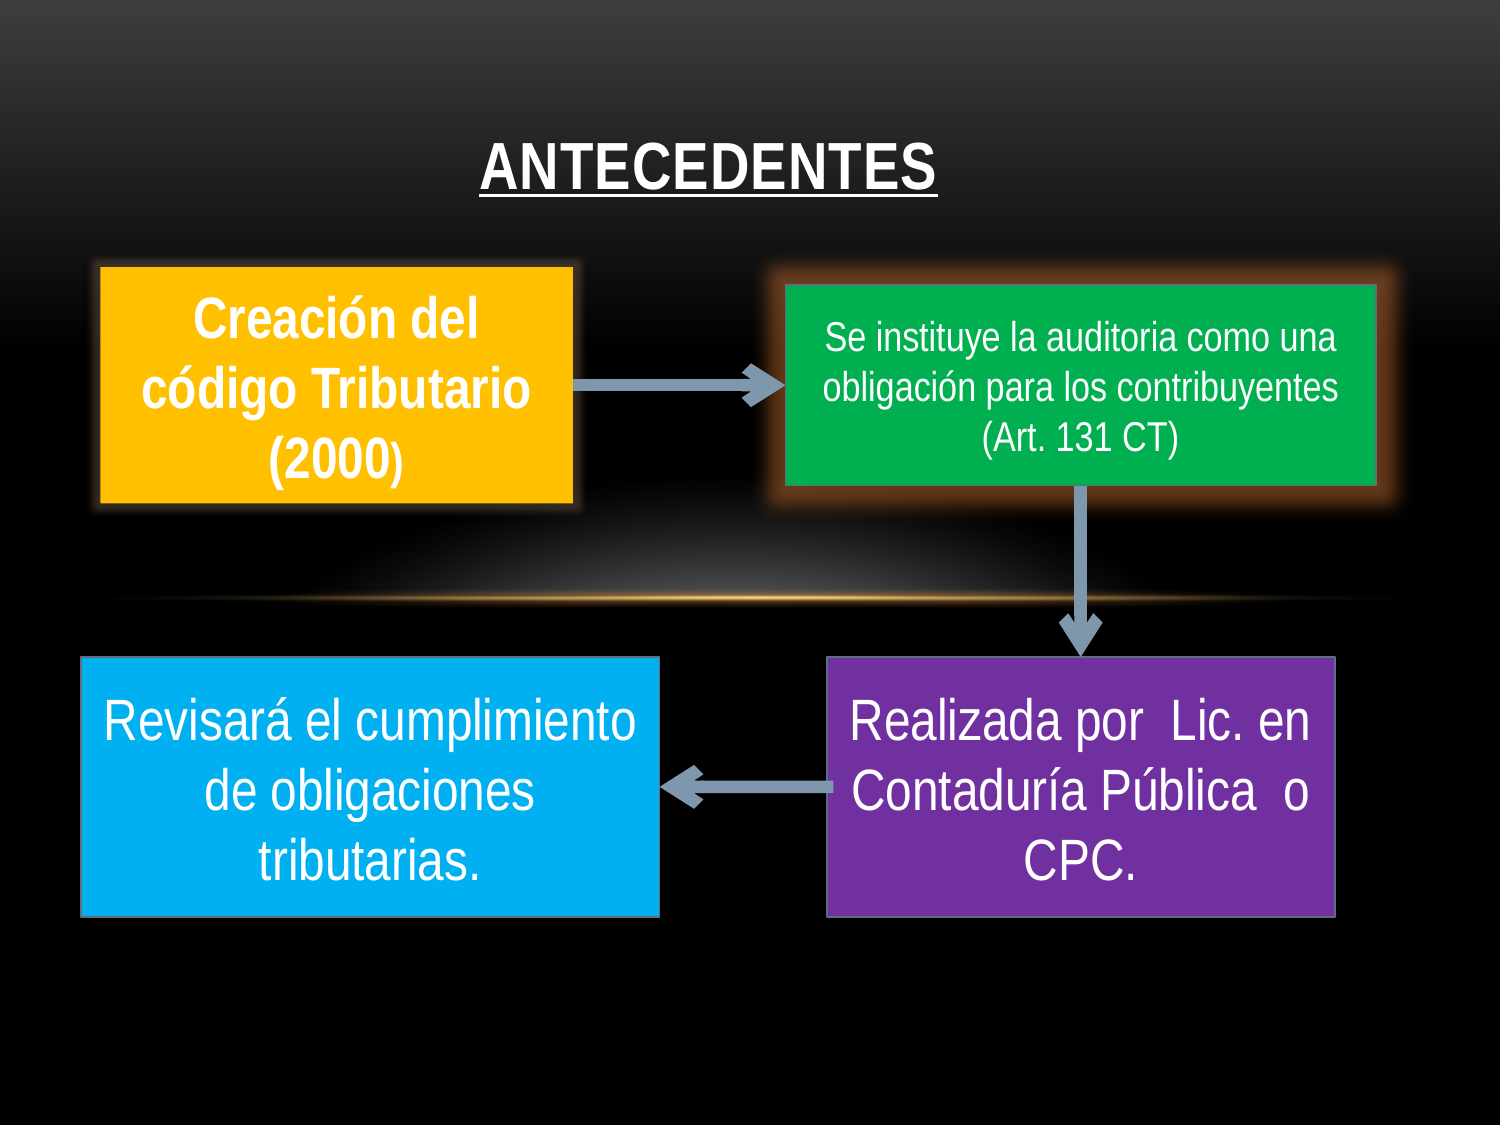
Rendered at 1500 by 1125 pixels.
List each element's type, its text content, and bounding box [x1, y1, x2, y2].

text_box Realizada por Lic. en Contaduría Pública o CPC. [826, 656, 1336, 918]
text_box Creación del código Tributario (2000) [100, 267, 573, 504]
text_box Se instituye la auditoria como una obligación para los contribuyentes (Art. 131 CT) [785, 284, 1377, 486]
picture [0, 0, 1500, 750]
title ANTECEDENTES [253, 30, 1164, 211]
text_box Revisará el cumplimiento de obligaciones tributarias. [80, 656, 660, 918]
